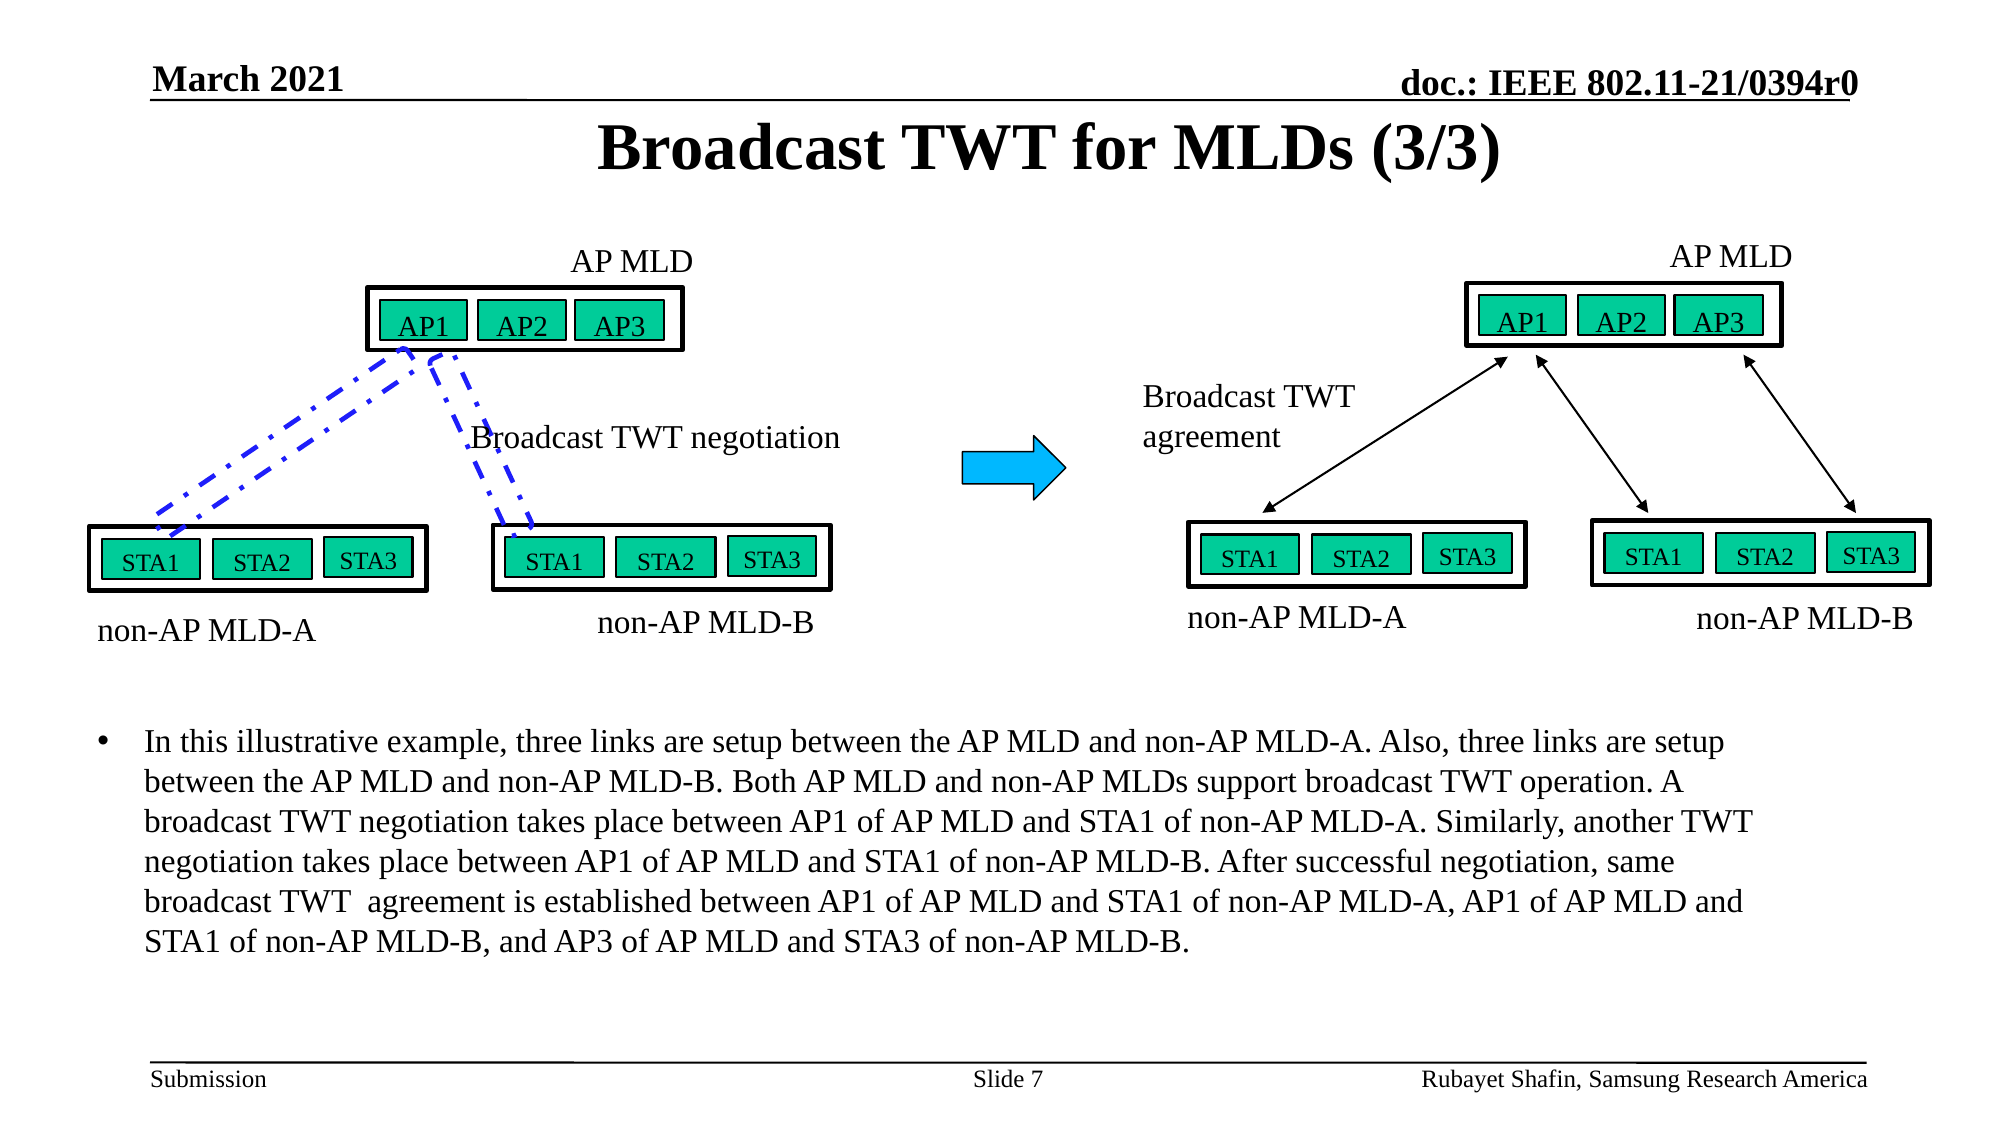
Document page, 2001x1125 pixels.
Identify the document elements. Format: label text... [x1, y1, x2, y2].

text_box [1188, 521, 1526, 587]
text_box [1535, 354, 1649, 514]
text_box STA3 [1827, 531, 1916, 572]
text_box STA2 [212, 538, 312, 579]
text_box AP1 [1478, 295, 1567, 336]
text_box AP2 [478, 299, 566, 340]
text_box AP1 [379, 299, 468, 340]
text_box STA1 [505, 537, 604, 578]
text_box [89, 526, 427, 591]
text_box STA2 [1311, 534, 1411, 575]
text_box STA1 [1604, 533, 1703, 574]
text_box STA1 [101, 538, 201, 579]
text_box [1743, 354, 1857, 514]
text_box STA3 [1423, 533, 1512, 573]
text_box [367, 287, 683, 350]
text_box [475, 463, 532, 536]
text_box Broadcast TWT negotiation [380, 407, 959, 463]
text_box [492, 524, 831, 590]
text_box [429, 351, 479, 407]
text_box [153, 348, 417, 538]
list In this illustrative example, three links are setup between the AP MLD and non-AP MLD-A. Also, three links are setup between the AP MLD and non-AP MLD-B. Both AP MLD and non-AP MLDs support broadcast TWT operation. A broadcast TWT negotiation takes place between AP1 of AP MLD and STA1 of non-AP MLD-A. Similarly, another TWT negotiation takes place between AP1 of AP MLD and STA1 of non-AP MLD-B. After successful negotiation, same broadcast TWT agreement is established between AP1 of AP MLD and STA1 of non-AP MLD-A, AP1 of AP MLD and STA1 of non-AP MLD-B, and AP3 of AP MLD and STA3 of non-AP MLD-B. [81, 711, 1783, 950]
footer Rubayet Shafin, Samsung Research America [1171, 1061, 1869, 1093]
text_box AP2 [1577, 295, 1666, 336]
text_box Broadcast TWT agreement [1052, 367, 1257, 462]
slide_number Slide 7 [950, 1061, 1067, 1123]
text_box non-AP MLD-B [1606, 588, 1965, 644]
title Broadcast TWT for MLDs (3/3) [199, 55, 1900, 231]
text_box STA1 [1200, 534, 1300, 575]
text_box AP3 [1674, 295, 1763, 336]
text_box non-AP MLD-B [507, 593, 866, 648]
text_box STA2 [616, 537, 716, 578]
text_box non-AP MLD-A [1097, 587, 1456, 643]
text_box [1466, 282, 1782, 346]
text_box AP MLD [1579, 227, 1902, 282]
text_box STA2 [1715, 533, 1815, 574]
text_box [962, 435, 1066, 500]
text_box [1592, 520, 1930, 586]
text_box STA3 [728, 535, 817, 576]
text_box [1262, 356, 1508, 513]
text_box AP3 [575, 299, 664, 340]
text_box STA3 [324, 537, 413, 578]
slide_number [152, 54, 563, 100]
text_box AP MLD [480, 231, 803, 287]
text_box non-AP MLD-A [7, 600, 366, 656]
